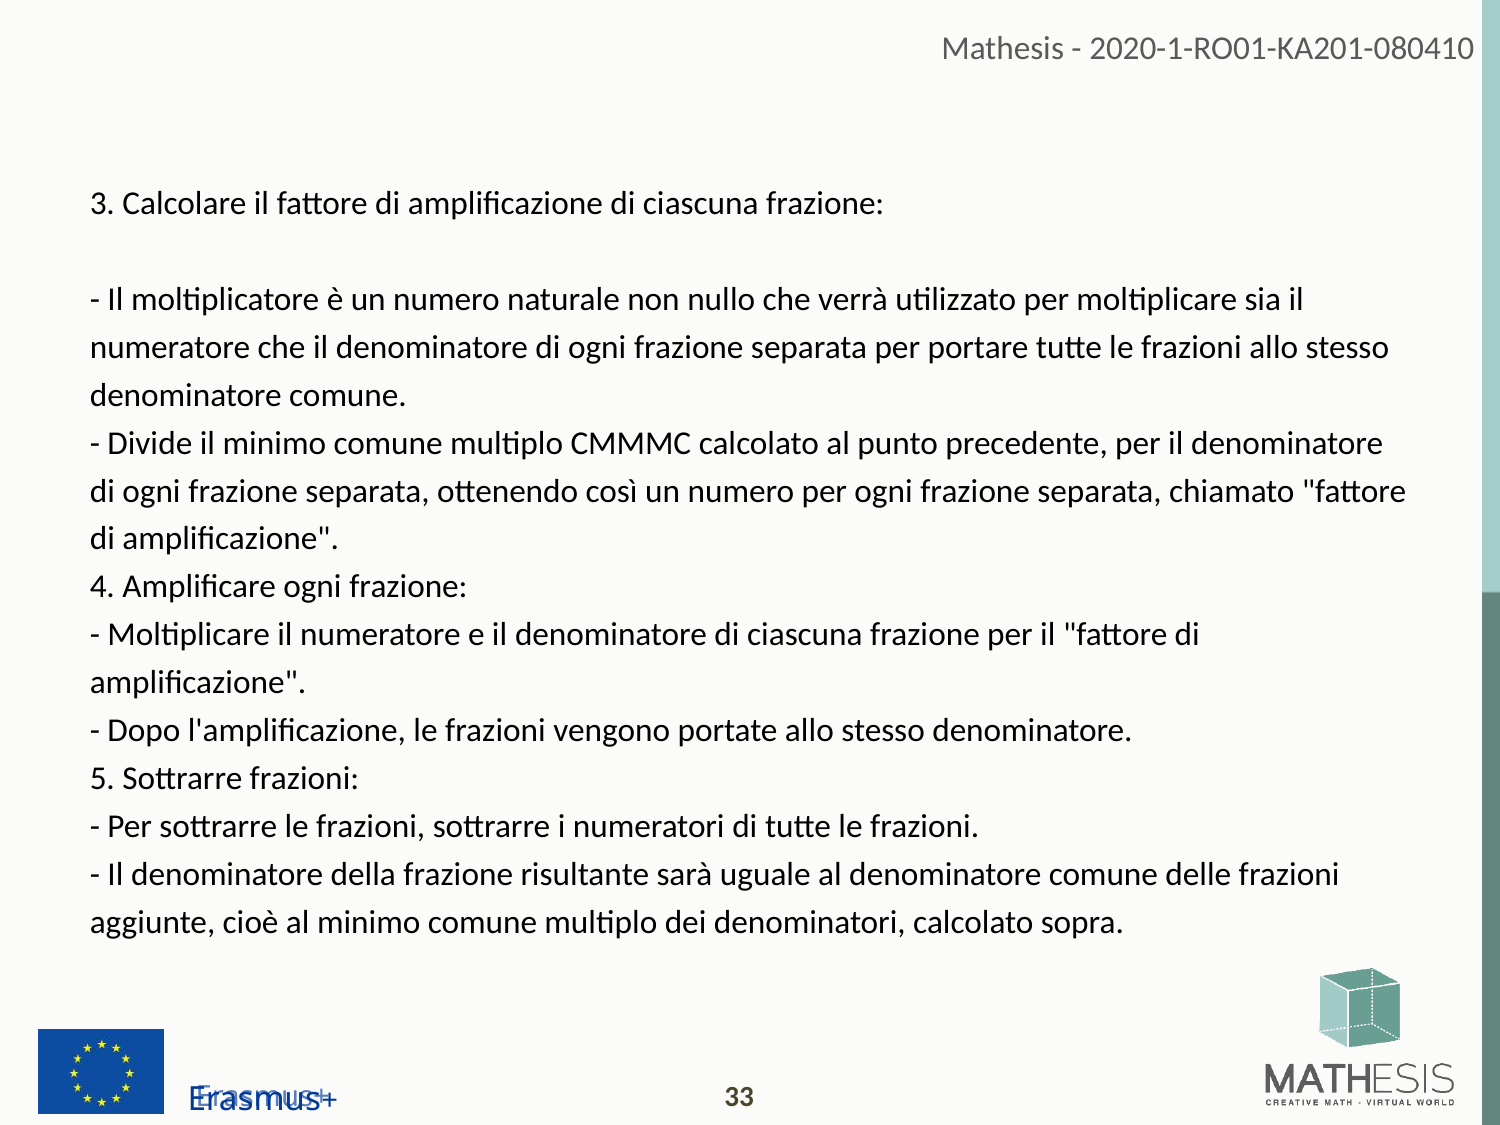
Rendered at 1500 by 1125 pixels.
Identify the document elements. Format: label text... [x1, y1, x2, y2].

list 3. Calcolare il fattore di amplificazione di ciascuna frazione: - Il moltiplicatore è un numero naturale non nullo che verrà utilizzato per moltiplicare sia il numeratore che il denominatore di ogni frazione separata per portare tutte le frazioni allo stesso denominatore comune. - Divide il minimo comune multiplo CMMMC calcolato al punto precedente, per il denominatore di ogni frazione separata, ottenendo così un numero per ogni frazione separata, chiamato "fattore di amplificazione". 4. Amplificare ogni frazione: - Moltiplicare il numeratore e il denominatore di ciascuna frazione per il "fattore di amplificazione". - Dopo l'amplificazione, le frazioni vengono portate allo stesso denominatore. 5. Sottrarre frazioni: - Per sottrarre le frazioni, sottrarre i numeratori di tutte le frazioni. - Il denominatore della frazione risultante sarà uguale al denominatore comune delle frazioni aggiunte, cioè al minimo comune multiplo dei denominatori, calcolato sopra. [75, 166, 1425, 946]
picture [38, 1029, 164, 1114]
